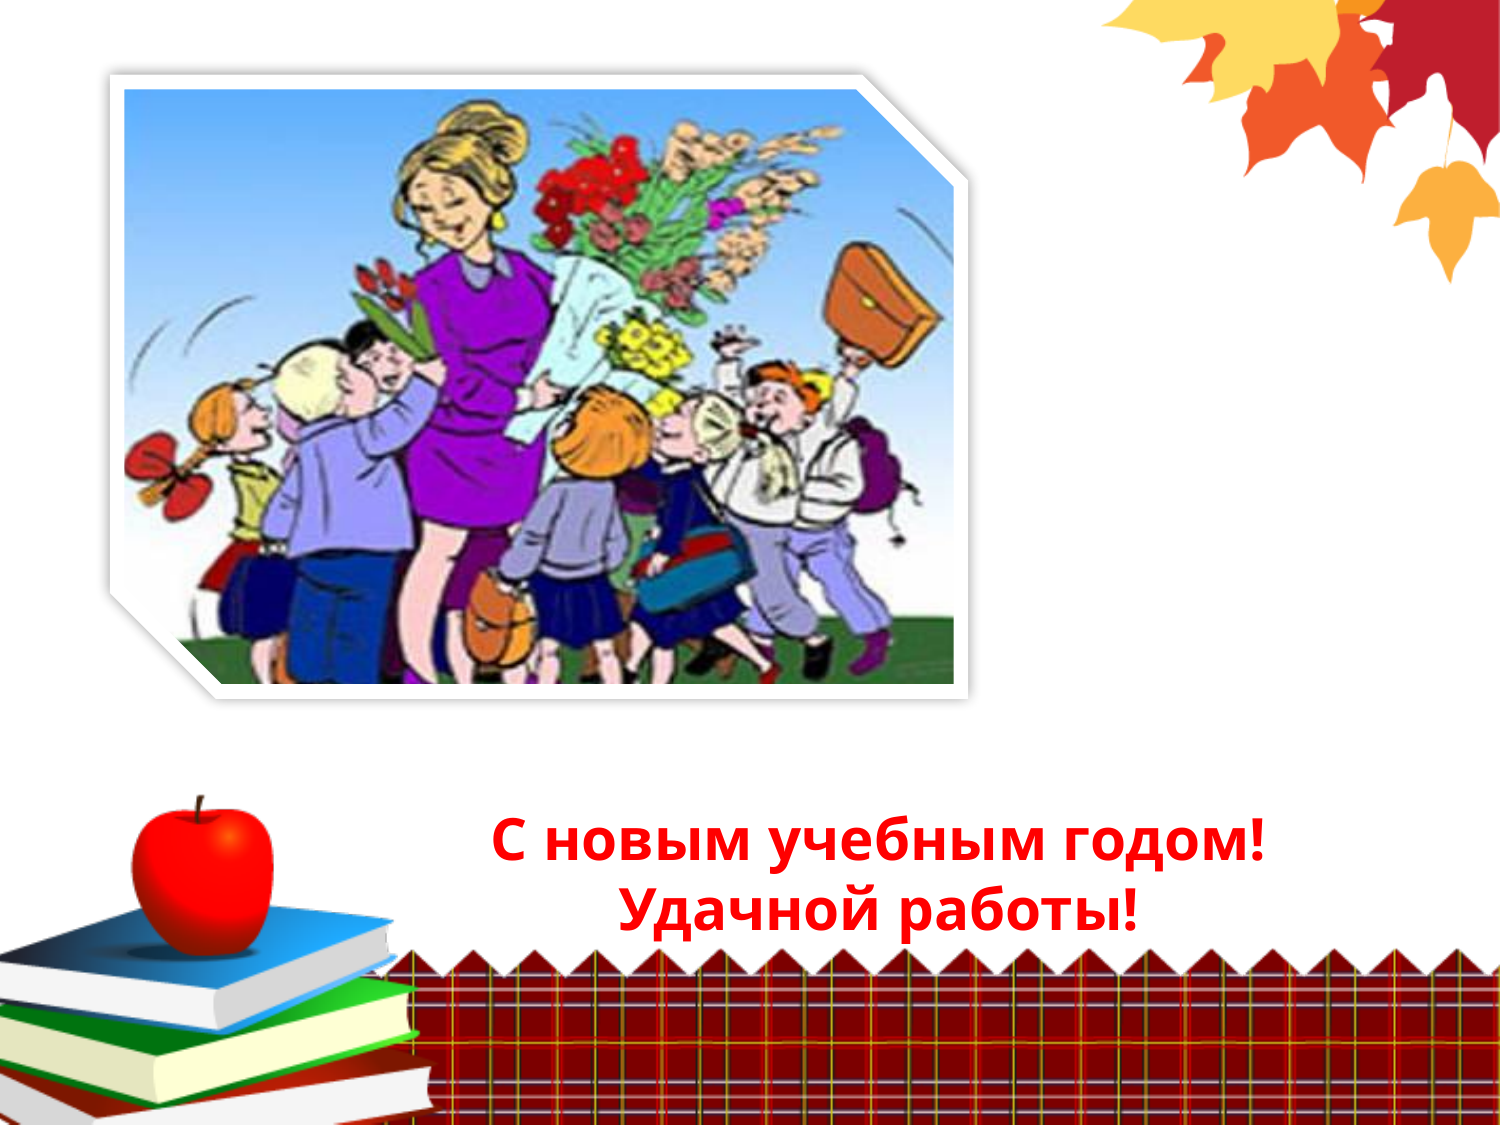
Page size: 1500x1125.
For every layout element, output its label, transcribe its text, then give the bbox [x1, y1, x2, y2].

title С новым учебным годом! Удачной работы! [445, 761, 1313, 950]
picture [0, 0, 1500, 1125]
